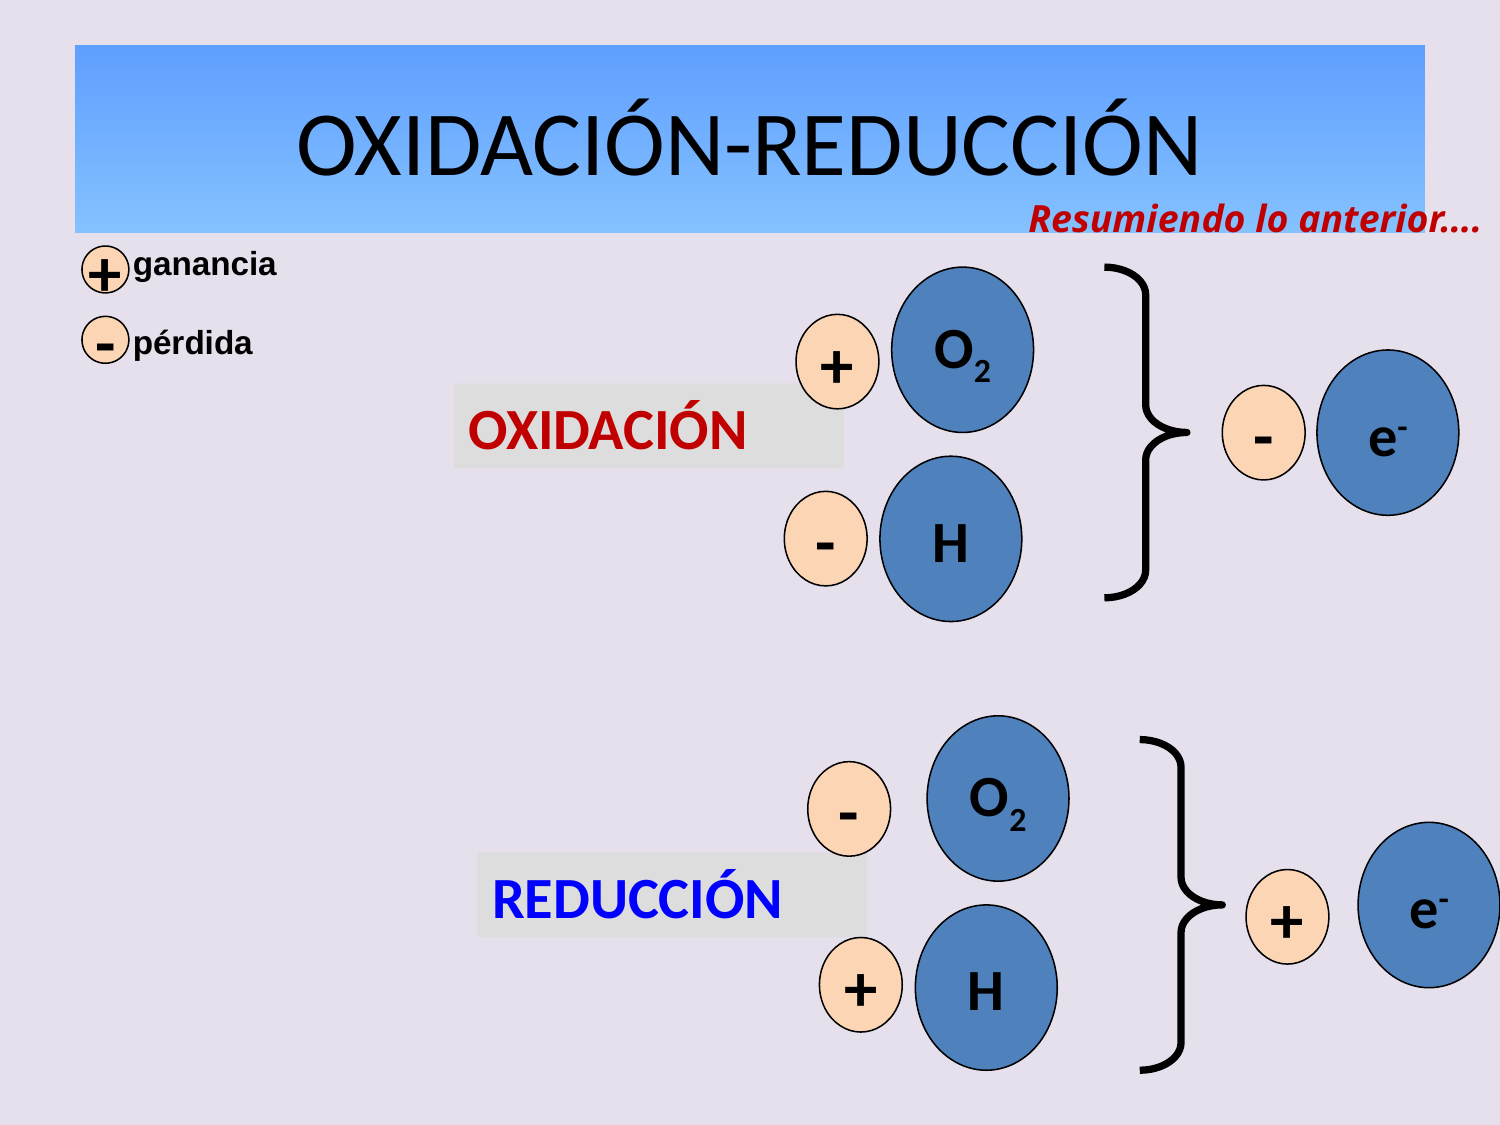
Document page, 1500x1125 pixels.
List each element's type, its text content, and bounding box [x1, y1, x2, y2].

text_box ganancia [118, 234, 292, 289]
text_box REDUCCIÓN [477, 852, 868, 938]
text_box H [915, 904, 1058, 1071]
text_box O2 [891, 267, 1034, 433]
text_box + [81, 246, 119, 293]
text_box [1139, 739, 1223, 1071]
text_box + [796, 314, 879, 409]
text_box + [819, 937, 903, 1033]
text_box H [879, 456, 1022, 622]
text_box e- [1316, 349, 1459, 516]
text_box - [81, 316, 118, 364]
text_box + [1246, 869, 1329, 965]
text_box - [784, 491, 868, 586]
text_box e- [1358, 822, 1500, 988]
text_box [1104, 267, 1187, 598]
text_box - [1222, 385, 1306, 480]
text_box OXIDACIÓN [453, 383, 844, 469]
text_box pérdida [118, 314, 268, 369]
text_box - [807, 761, 891, 857]
text_box O2 [927, 715, 1070, 882]
title OXIDACIÓN-REDUCCIÓN [75, 45, 1425, 233]
text_box Resumiendo lo anterior…. [1013, 187, 1498, 248]
